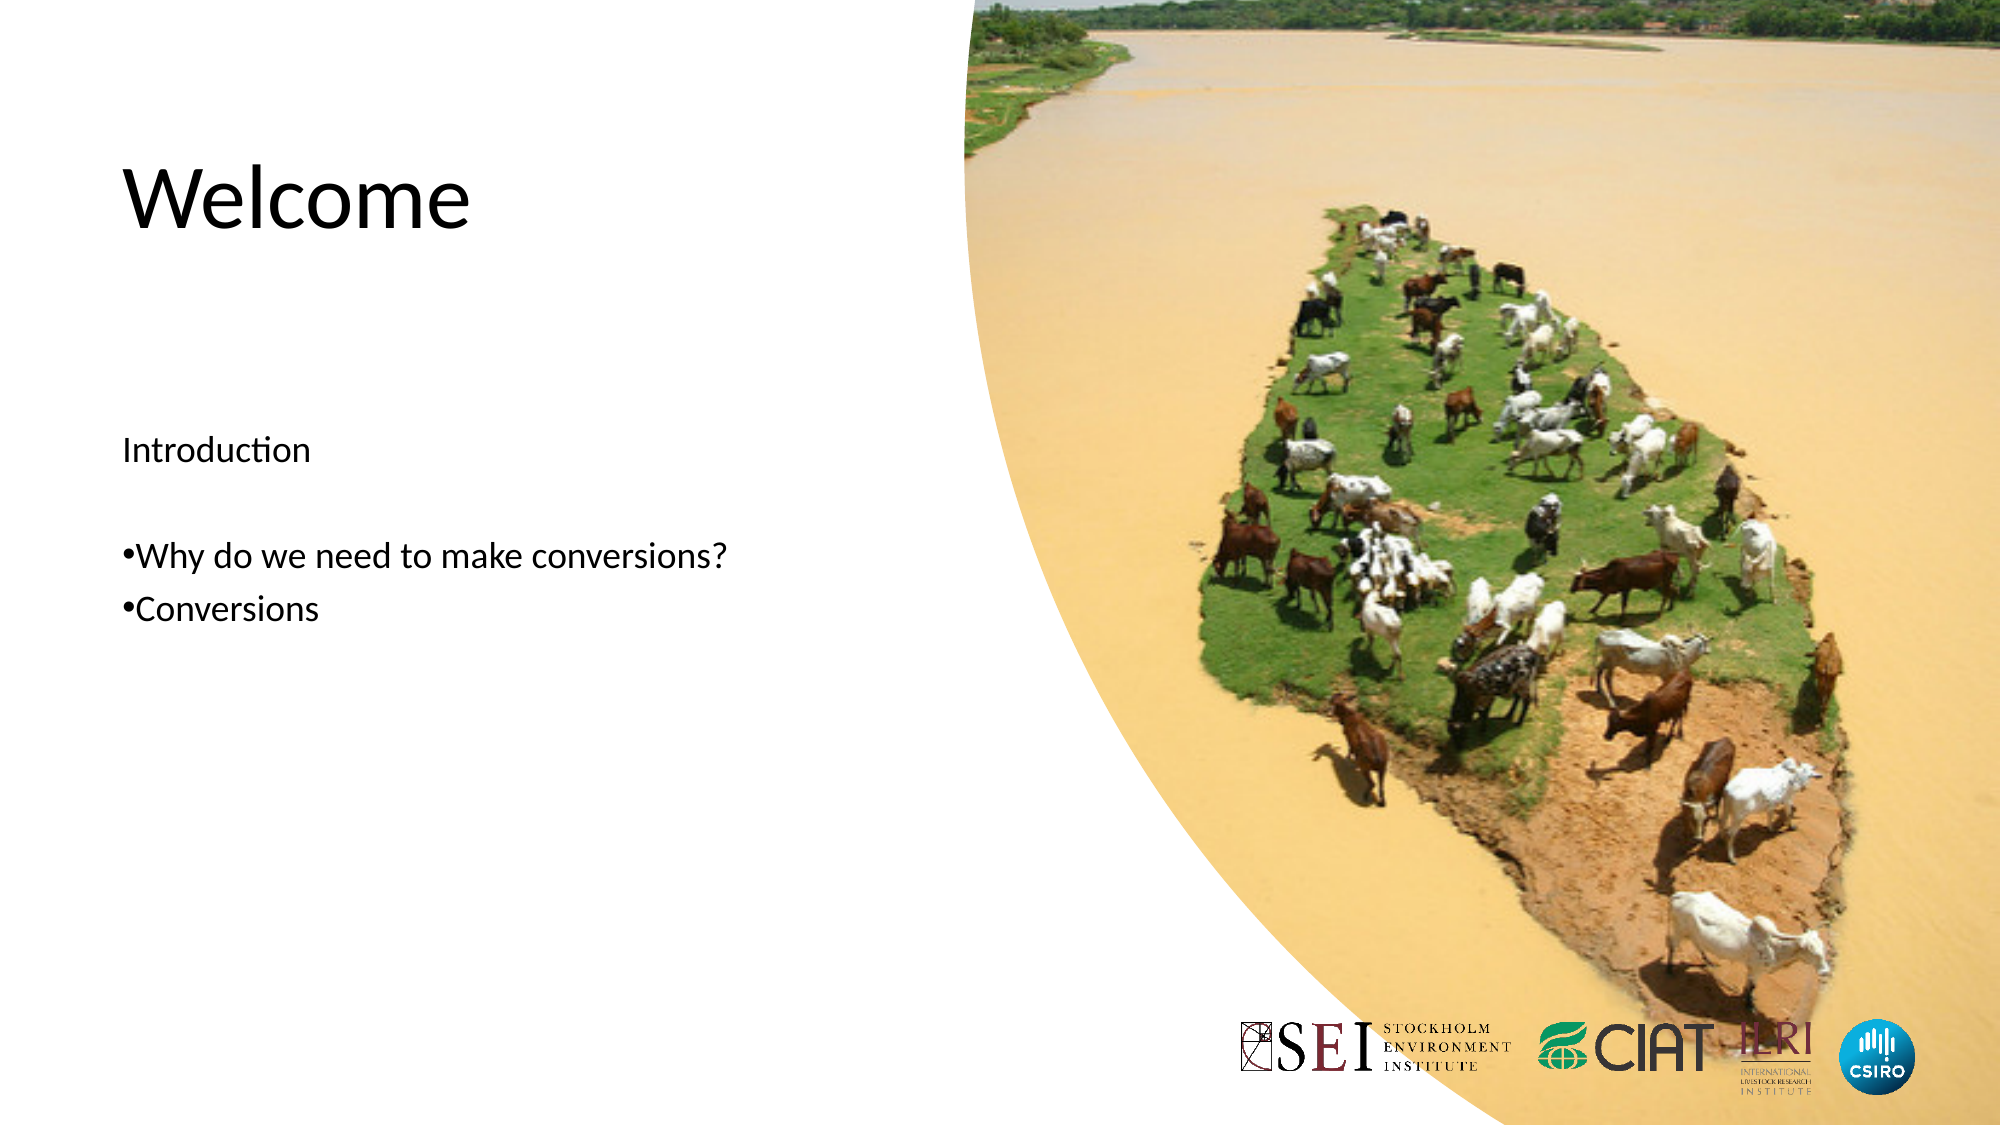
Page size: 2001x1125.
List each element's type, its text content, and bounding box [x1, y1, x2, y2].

text_box Introduction Why do we need to make conversions? Conversions [107, 422, 948, 991]
picture [964, 0, 2000, 1125]
text_box Welcome [107, 59, 948, 338]
